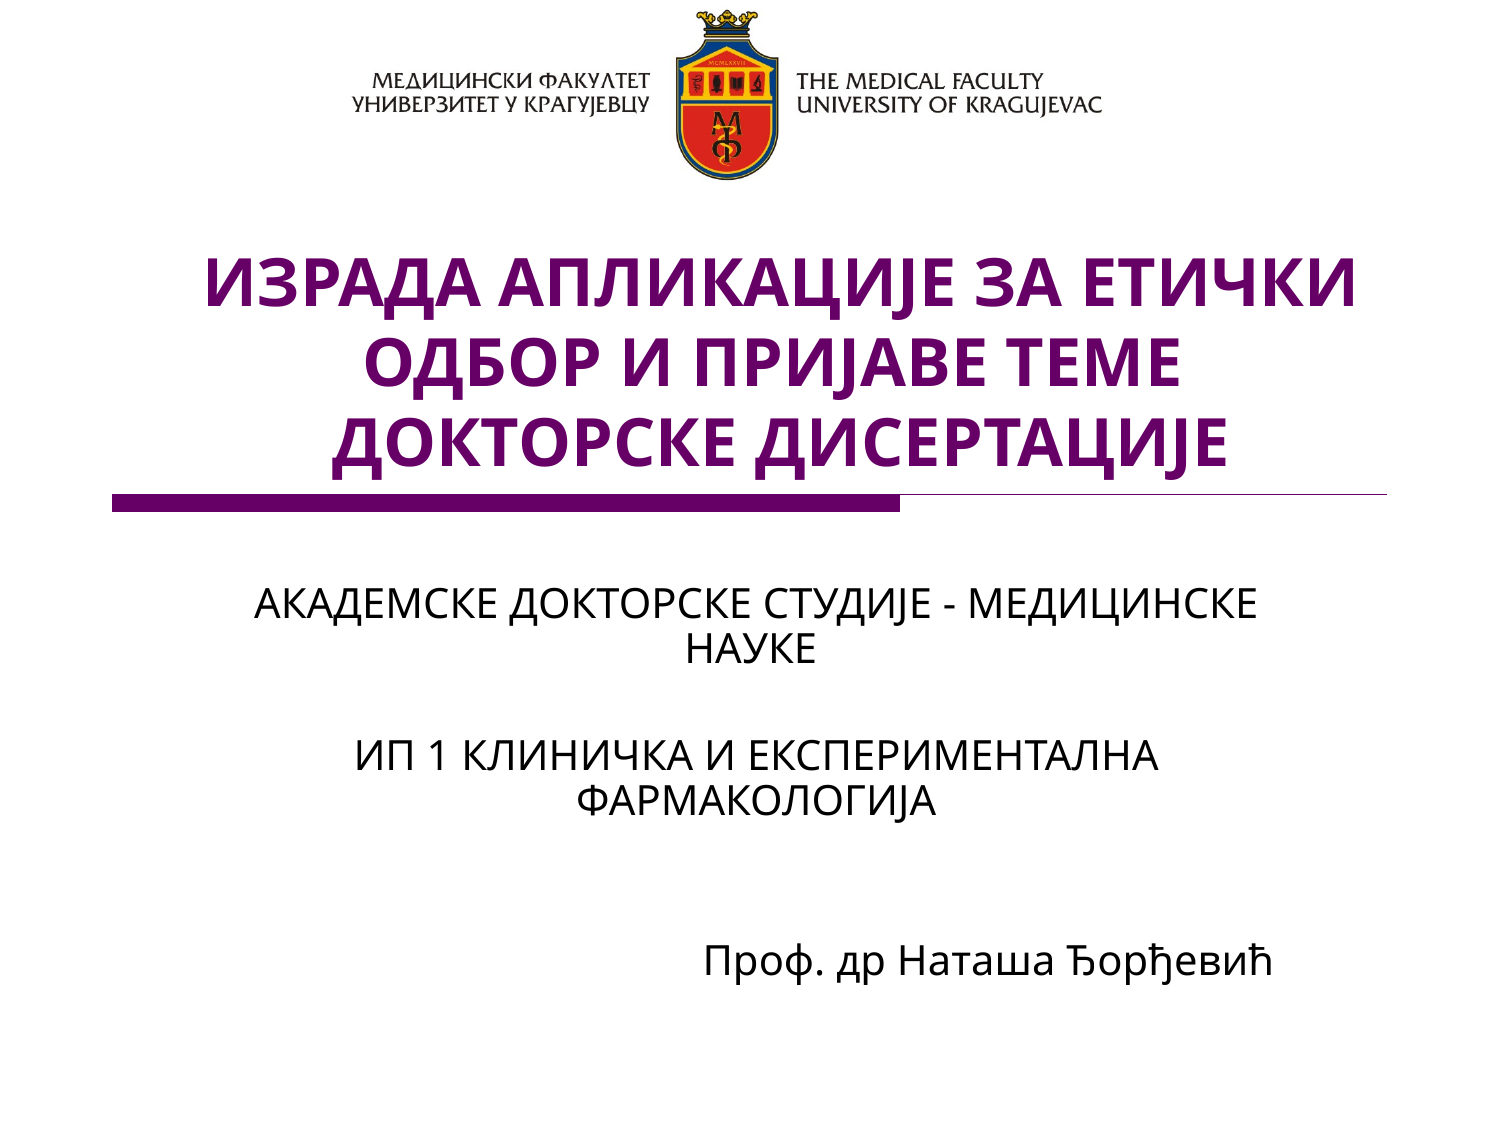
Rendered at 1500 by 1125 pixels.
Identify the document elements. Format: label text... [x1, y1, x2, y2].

picture [328, 0, 1125, 191]
subtitle АКАДЕМСКЕ ДОКТОРСКЕ СТУДИЈЕ - МЕДИЦИНСКЕ НАУКЕ ИП 1 КЛИНИЧКА И ЕКСПЕРИМЕНТАЛНА ФАРМАКОЛОГИЈА Проф. др Наташа Ђорђевић [212, 574, 1301, 913]
title ИЗРАДА АПЛИКАЦИЈЕ ЗА ЕТИЧКИ ОДБОР И ПРИЈАВЕ ТЕМЕ ДОКТОРСКЕ ДИСЕРТАЦИЈЕ [87, 262, 1476, 488]
